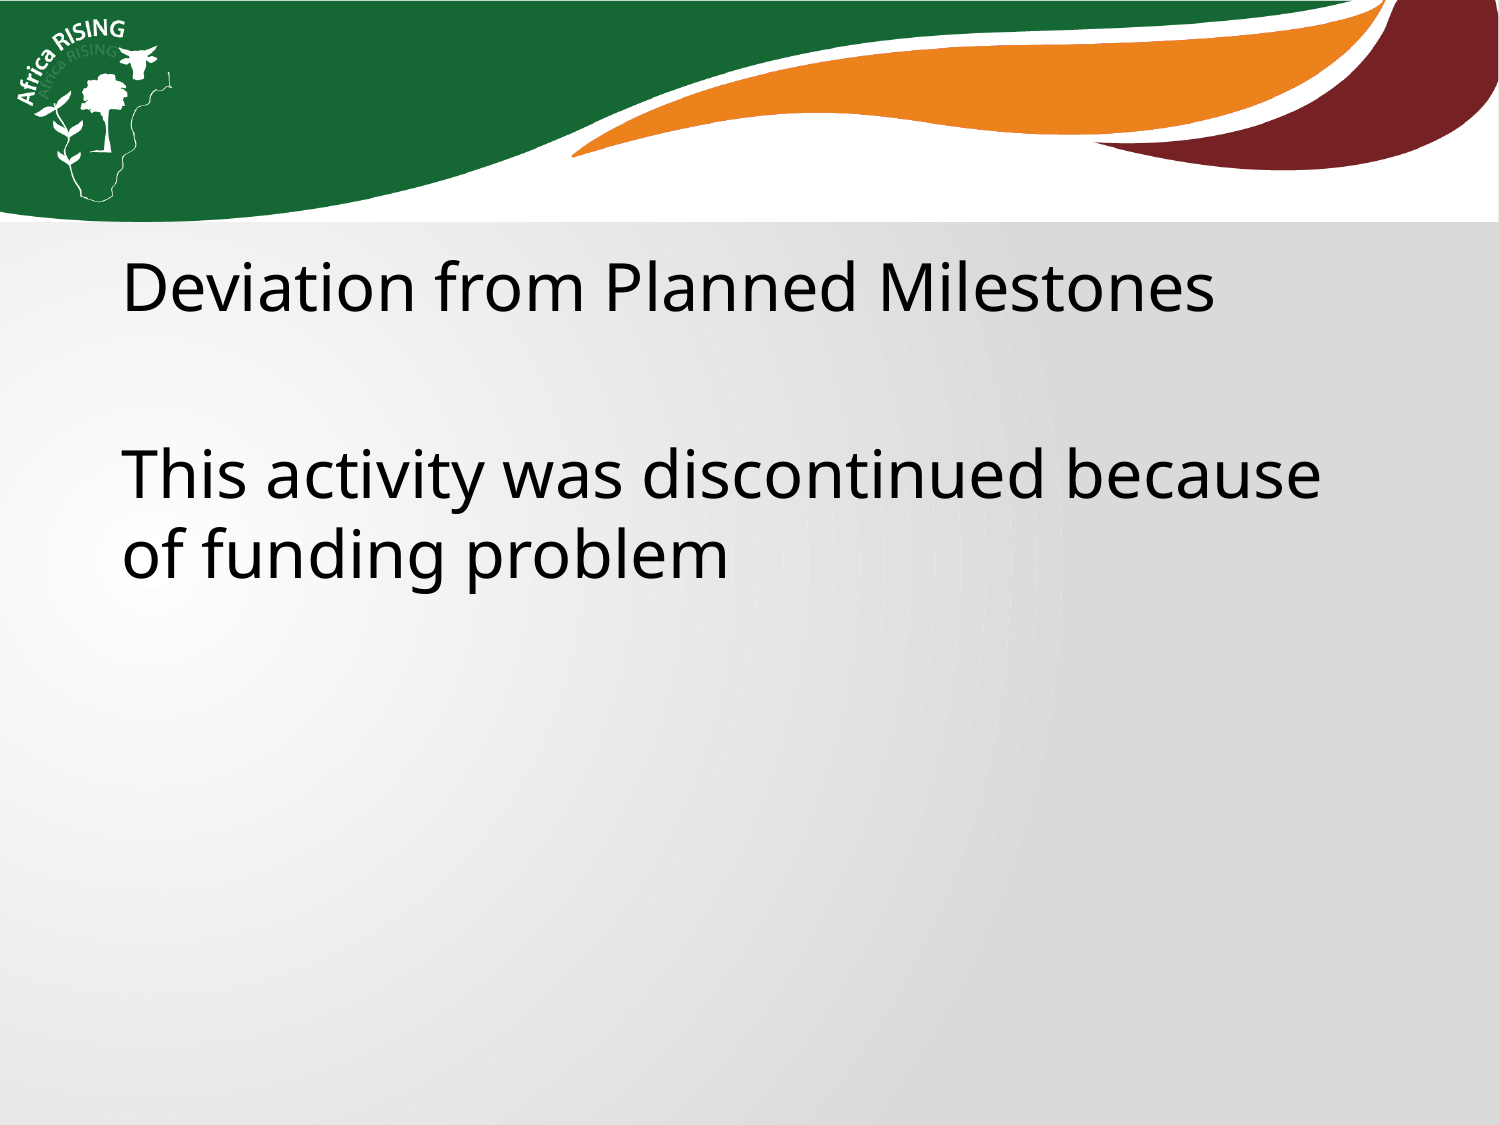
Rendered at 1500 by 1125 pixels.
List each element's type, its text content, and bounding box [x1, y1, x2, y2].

picture [0, 0, 1499, 222]
list Deviation from Planned Milestones This activity was discontinued because of funding problem [87, 237, 1363, 375]
